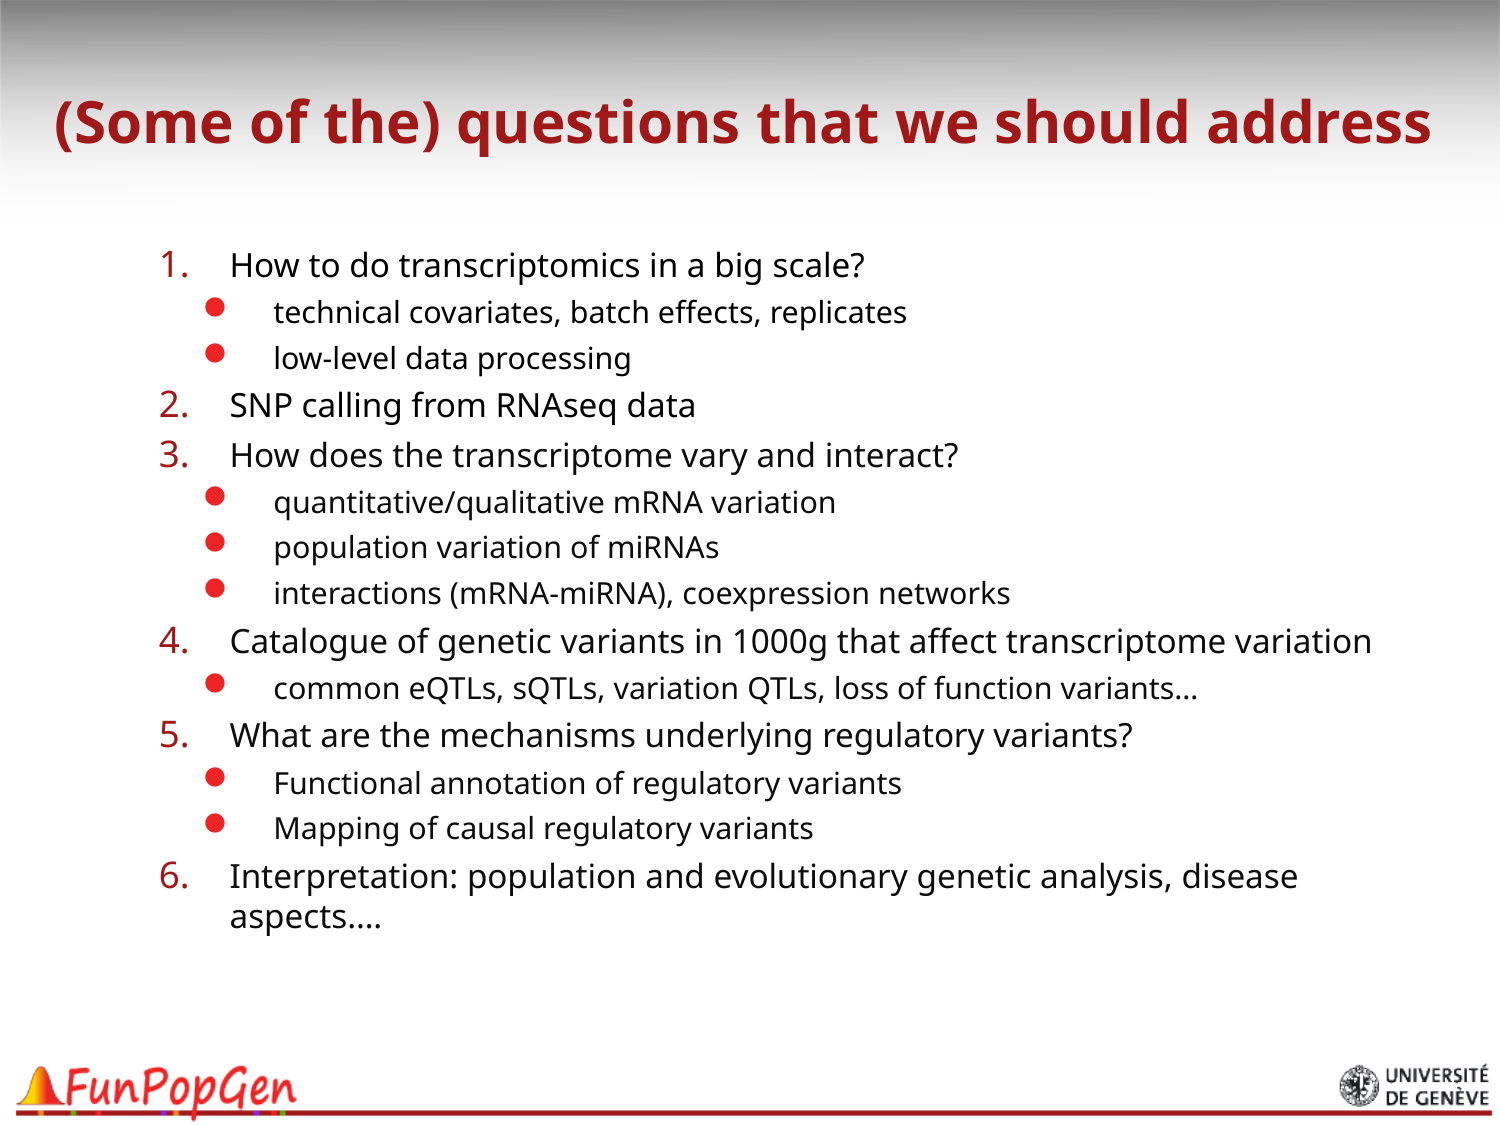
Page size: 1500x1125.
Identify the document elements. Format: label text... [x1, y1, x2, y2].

list How to do transcriptomics in a big scale? technical covariates, batch effects, replicates low-level data processing SNP calling from RNAseq data How does the transcriptome vary and interact? quantitative/qualitative mRNA variation population variation of miRNAs interactions (mRNA-miRNA), coexpression networks Catalogue of genetic variants in 1000g that affect transcriptome variation common eQTLs, sQTLs, variation QTLs, loss of function variants… What are the mechanisms underlying regulatory variants? Functional annotation of regulatory variants Mapping of causal regulatory variants Interpretation: population and evolutionary genetic analysis, disease aspects…. [90, 187, 1410, 950]
title (Some of the) questions that we should address [24, 17, 1463, 163]
picture [0, 0, 1500, 1125]
